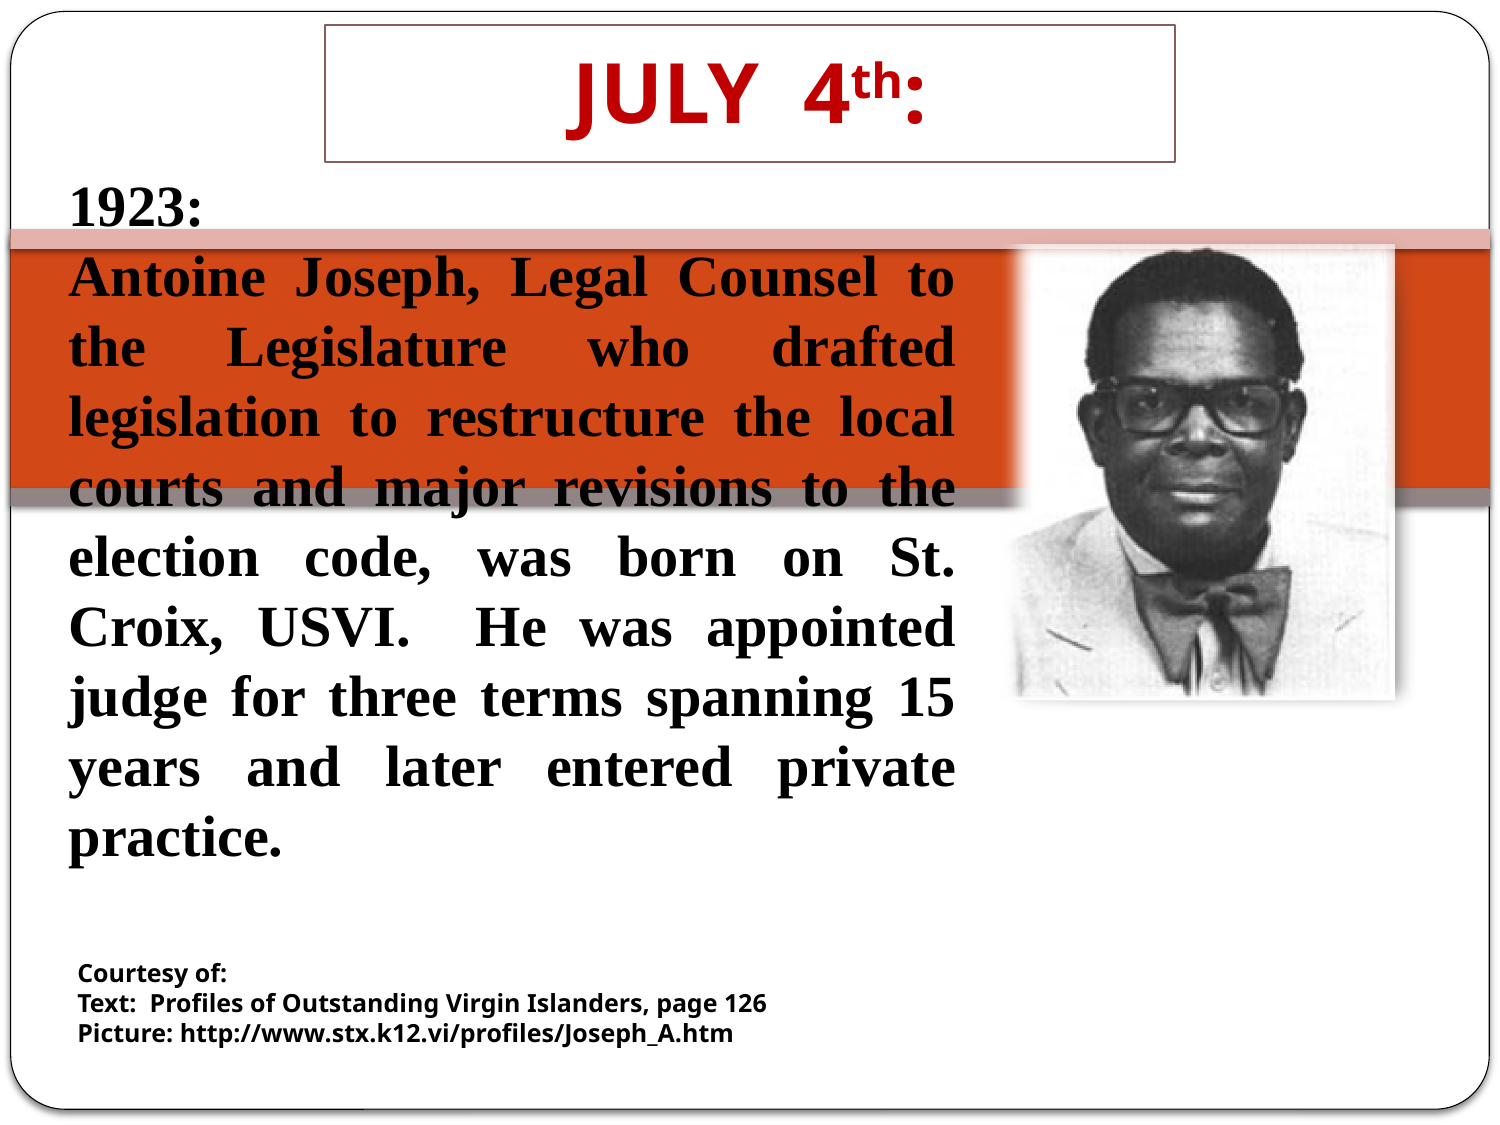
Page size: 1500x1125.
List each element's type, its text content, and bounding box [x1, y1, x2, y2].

picture [999, 224, 1419, 713]
text_box Courtesy of: Text: Profiles of Outstanding Virgin Islanders, page 126 Picture: http://www.stx.k12.vi/profiles/Joseph_A.htm [62, 950, 1225, 1055]
text_box 1923: Antoine Joseph, Legal Counsel to the Legislature who drafted legislation to restructure the local courts and major revisions to the election code, was born on St. Croix, USVI. He was appointed judge for three terms spanning 15 years and later entered private practice. [62, 162, 963, 850]
title JULY 4th: [324, 24, 1176, 163]
